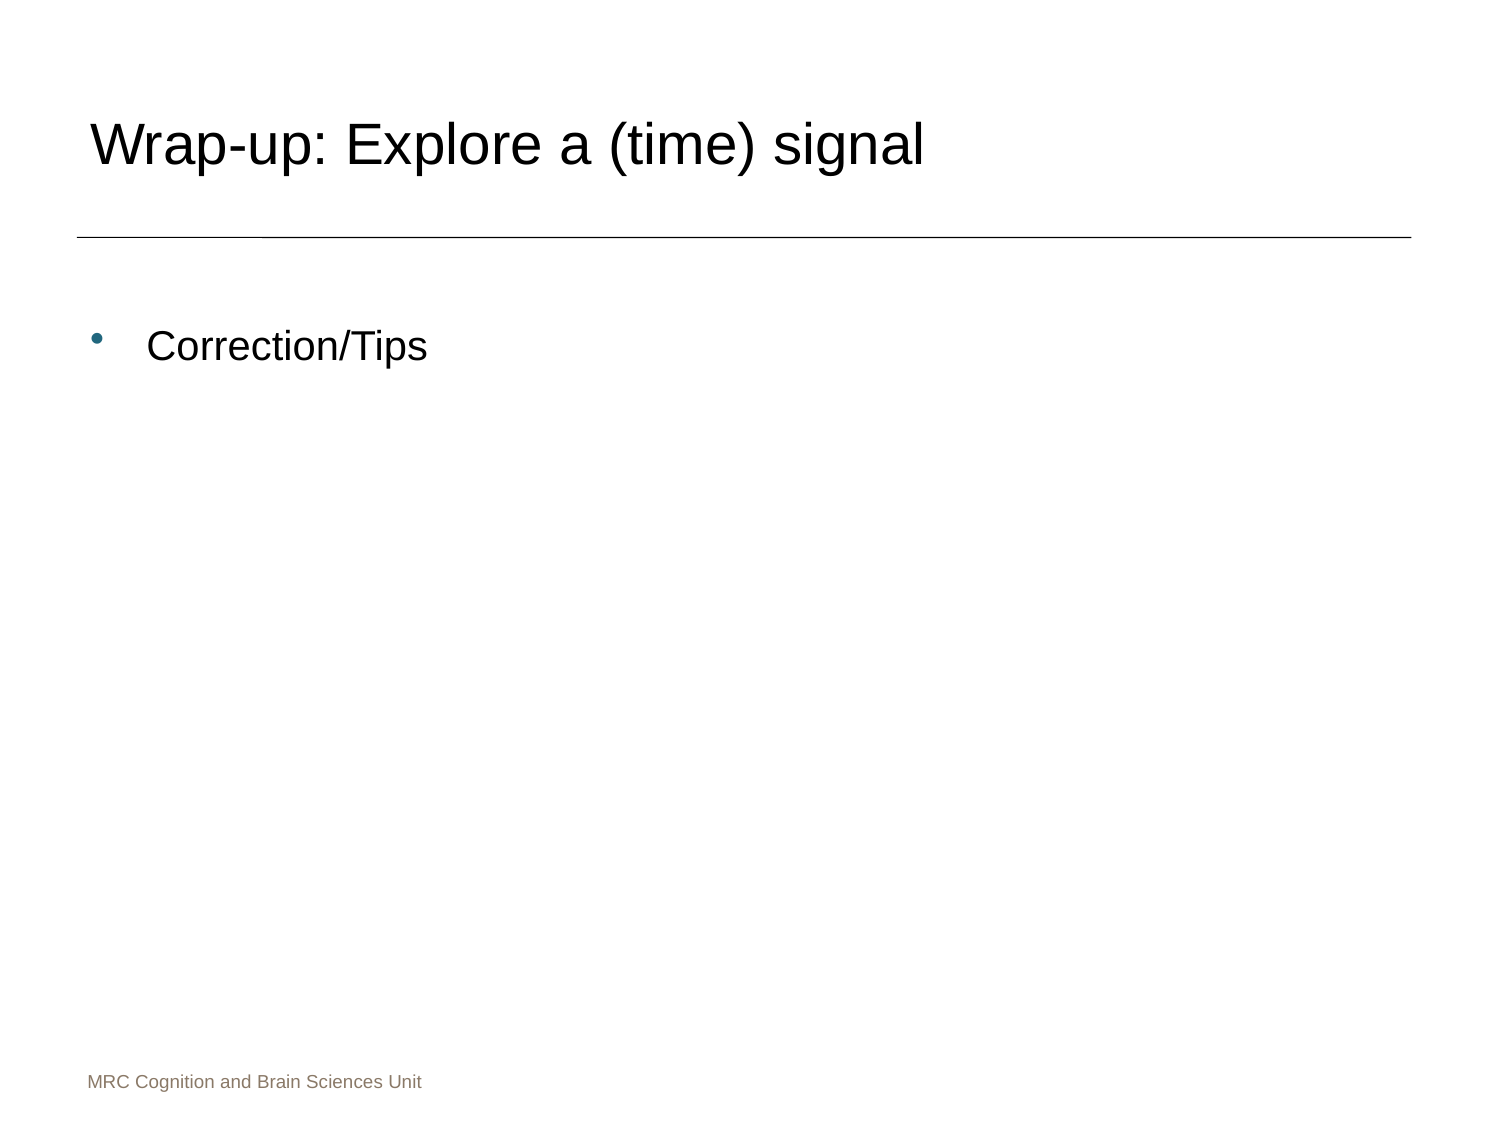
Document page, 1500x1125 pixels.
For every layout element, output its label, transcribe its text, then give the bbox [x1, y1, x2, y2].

list Correction/Tips [74, 310, 1413, 1062]
title Wrap-up: Explore a (time) signal [74, 74, 1413, 209]
